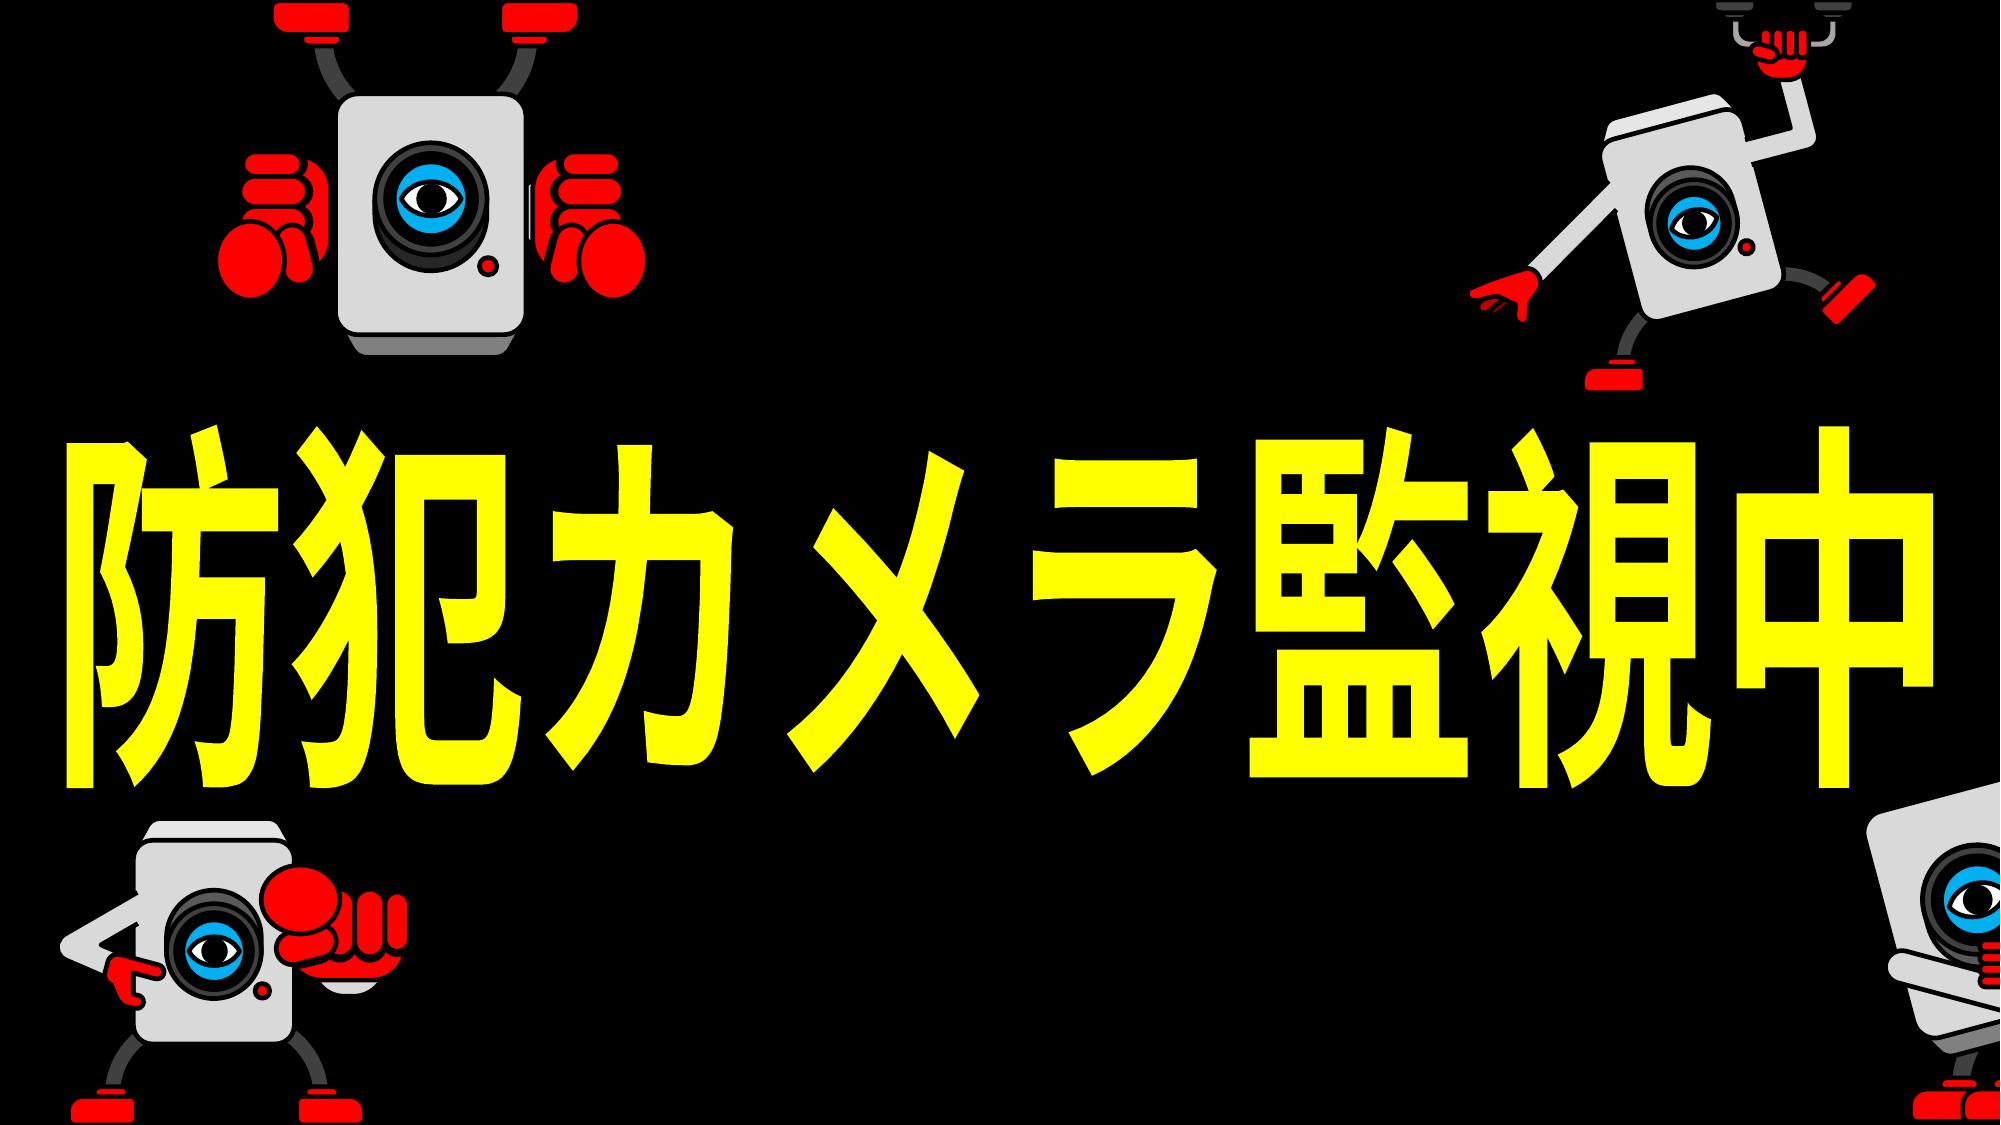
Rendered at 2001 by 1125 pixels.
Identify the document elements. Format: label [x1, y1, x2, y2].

text_box [1474, 0, 1860, 393]
text_box [62, 818, 410, 1125]
text_box [1883, 788, 2000, 1122]
text_box [215, 0, 648, 358]
